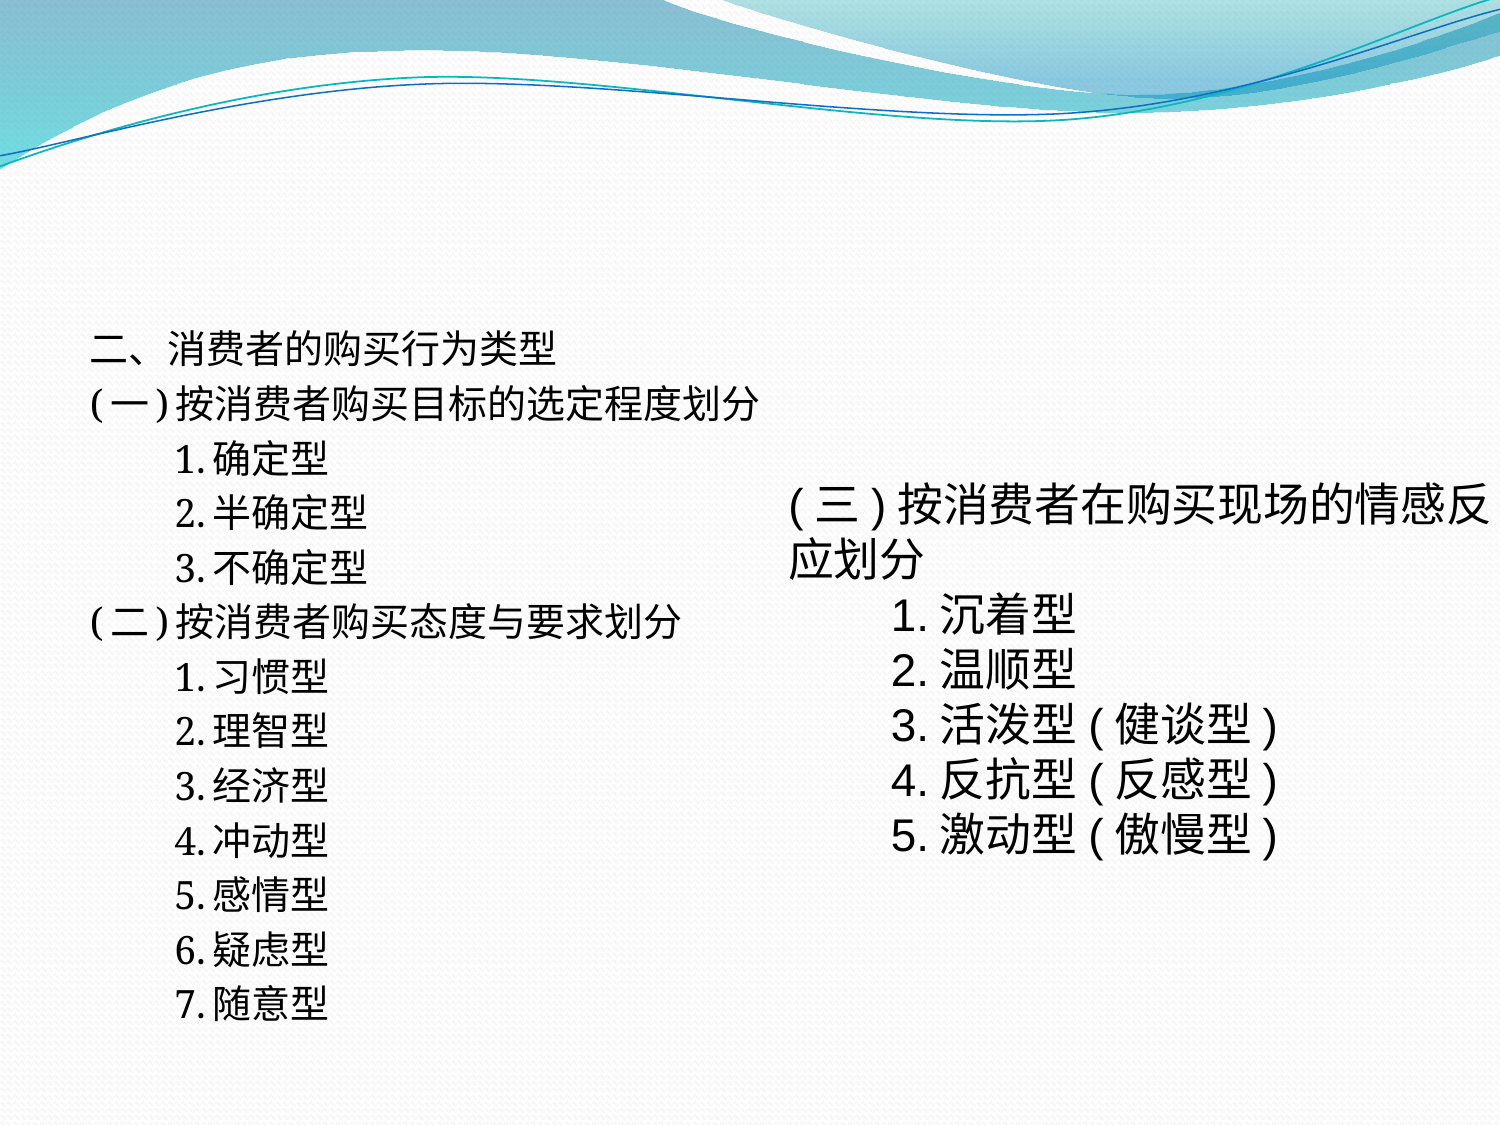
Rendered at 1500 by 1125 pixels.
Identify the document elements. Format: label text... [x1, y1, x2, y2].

text_box (三)按消费者在购买现场的情感反应划分 1.沉着型 2.温顺型 3.活泼型(健谈型) 4.反抗型(反感型) 5.激动型(傲慢型) [773, 468, 1500, 868]
list 二、消费者的购买行为类型 (一)按消费者购买目标的选定程度划分 1.确定型 2.半确定型 3.不确定型 (二)按消费者购买态度与要求划分 1.习惯型 2.理智型 3.经济型 4.冲动型 5.感情型 6.疑虑型 7.随意型 [75, 317, 1425, 1038]
